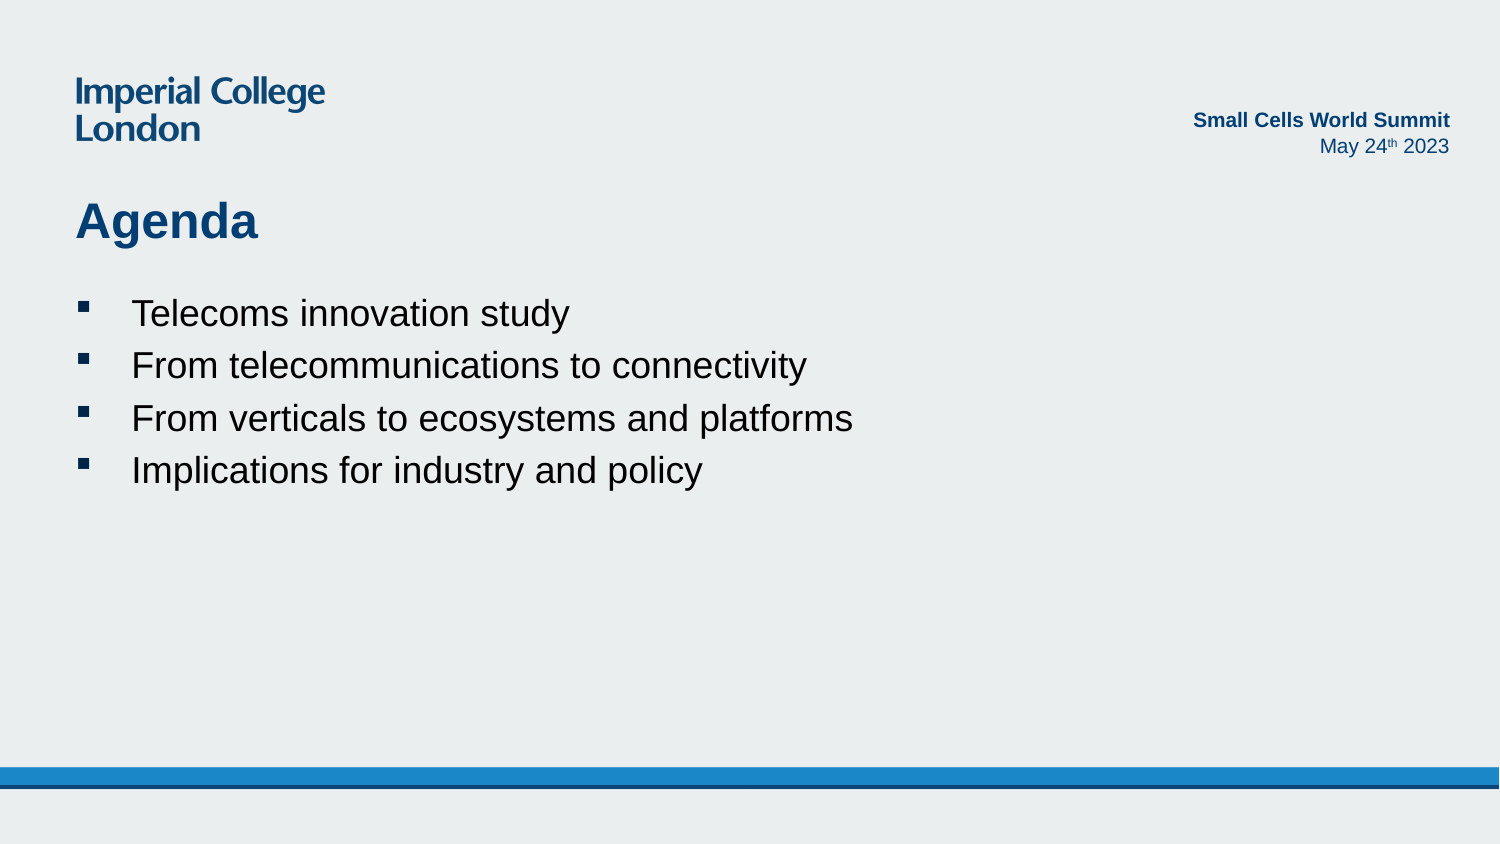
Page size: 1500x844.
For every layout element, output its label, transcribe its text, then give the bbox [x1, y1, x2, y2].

list Telecoms innovation study From telecommunications to connectivity From verticals to ecosystems and platforms Implications for industry and policy [75, 288, 1330, 718]
picture [0, 0, 1499, 844]
text_box May 24th 2023 [1212, 132, 1450, 165]
title Agenda [75, 183, 1425, 246]
text_box Small Cells World Summit [1100, 106, 1450, 145]
